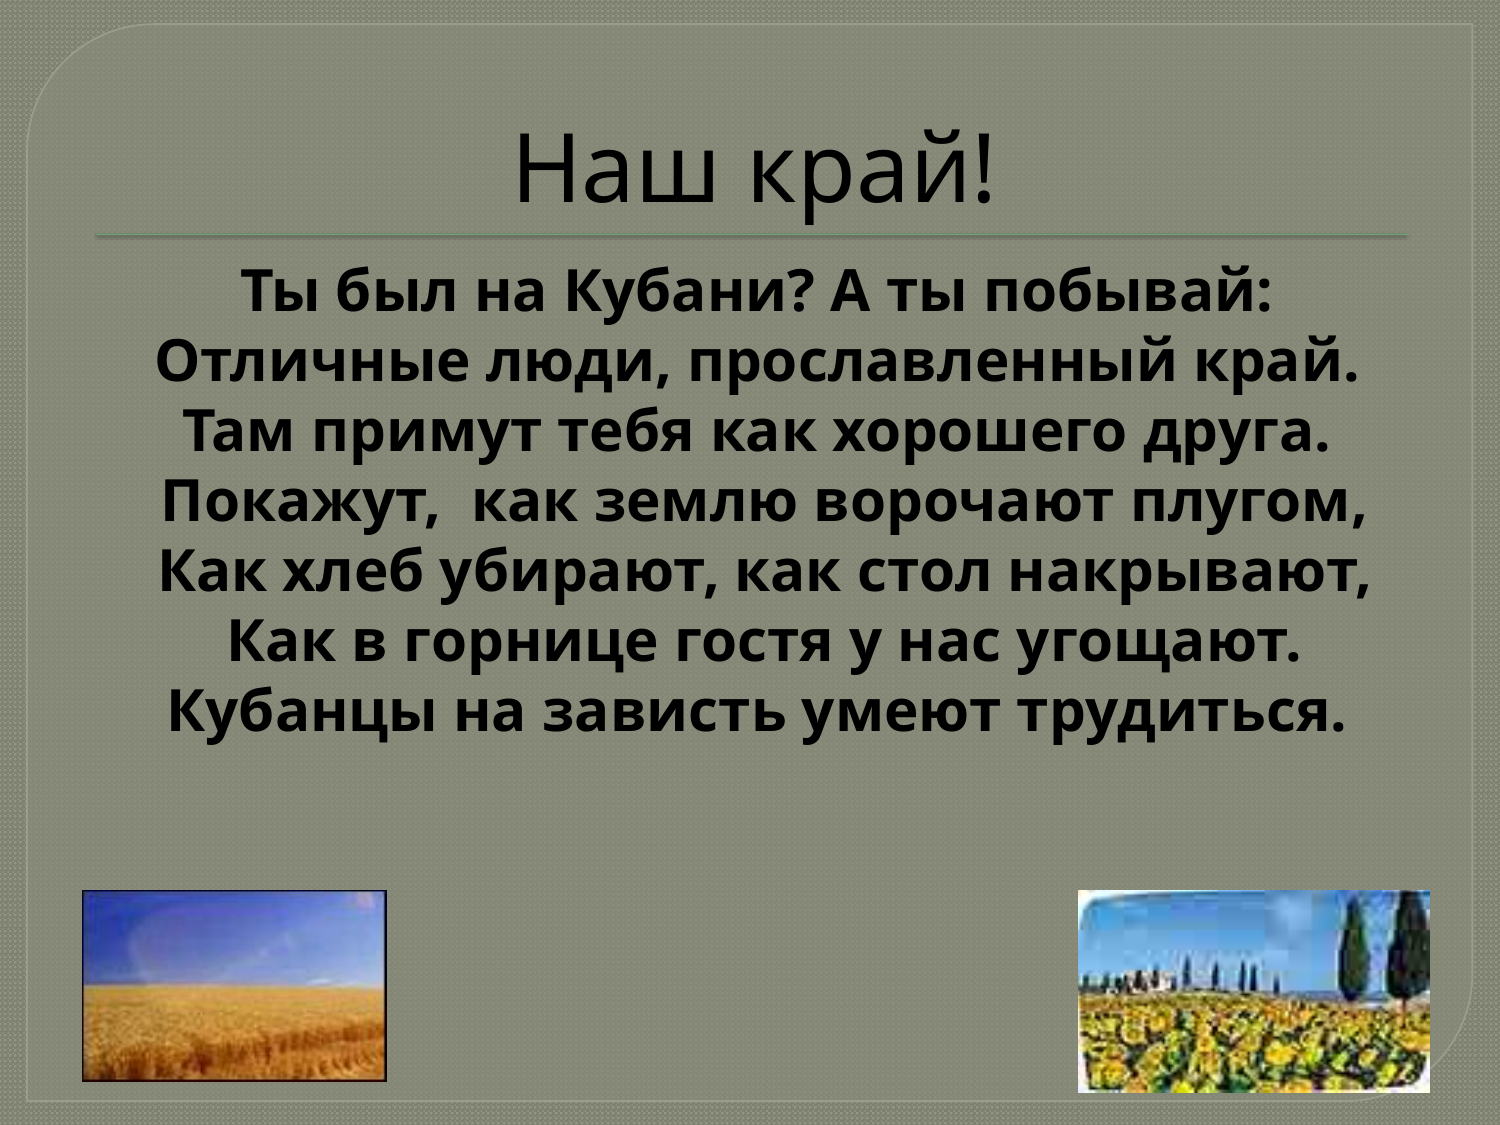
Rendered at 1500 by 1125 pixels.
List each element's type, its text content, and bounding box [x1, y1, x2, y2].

list Ты был на Кубани? А ты побывай: Отличные люди, прославленный край. Там примут тебя как хорошего друга. Покажут, как землю ворочают плугом, Как хлеб убирают, как стол накрывают, Как в горнице гостя у нас угощают. Кубанцы на зависть умеют трудиться. [82, 246, 1432, 989]
title Наш край! [75, 41, 1425, 230]
picture [81, 890, 387, 1083]
picture [1077, 890, 1430, 1093]
